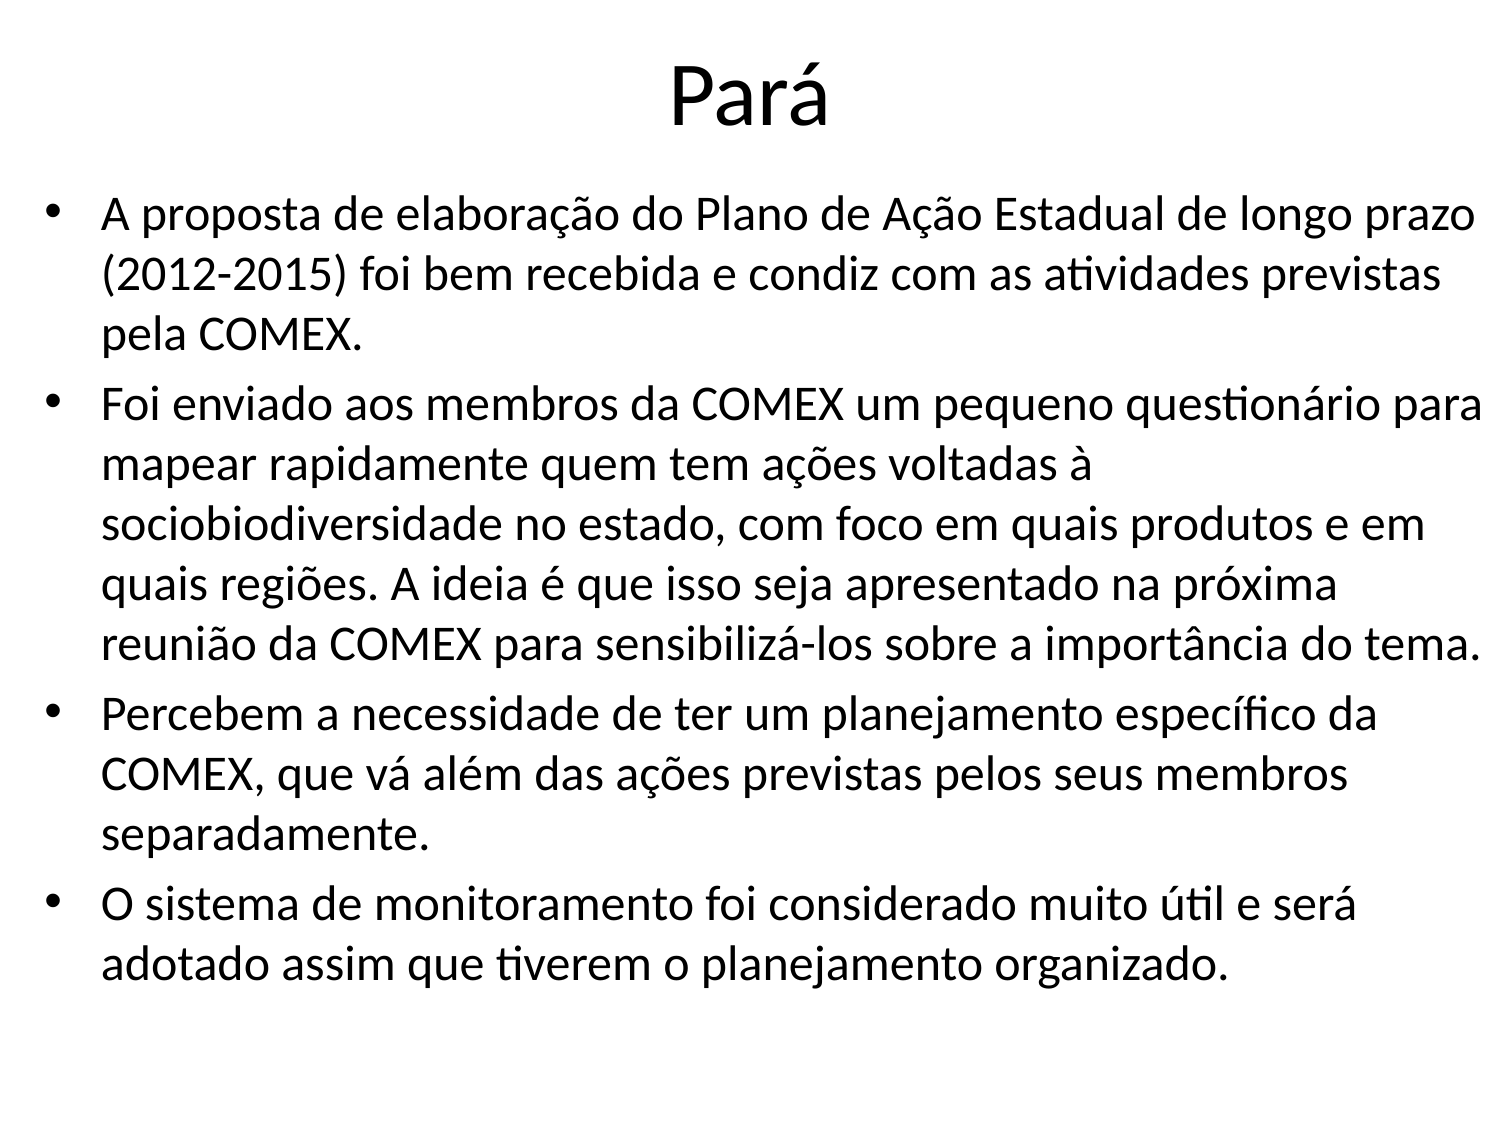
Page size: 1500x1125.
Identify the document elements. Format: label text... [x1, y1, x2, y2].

title Pará [75, 0, 1425, 172]
list A proposta de elaboração do Plano de Ação Estadual de longo prazo (2012-2015) foi bem recebida e condiz com as atividades previstas pela COMEX. Foi enviado aos membros da COMEX um pequeno questionário para mapear rapidamente quem tem ações voltadas à sociobiodiversidade no estado, com foco em quais produtos e em quais regiões. A ideia é que isso seja apresentado na próxima reunião da COMEX para sensibilizá-los sobre a importância do tema. Percebem a necessidade de ter um planejamento específico da COMEX, que vá além das ações previstas pelos seus membros separadamente. O sistema de monitoramento foi considerado muito útil e será adotado assim que tiverem o planejamento organizado. [29, 172, 1500, 1106]
